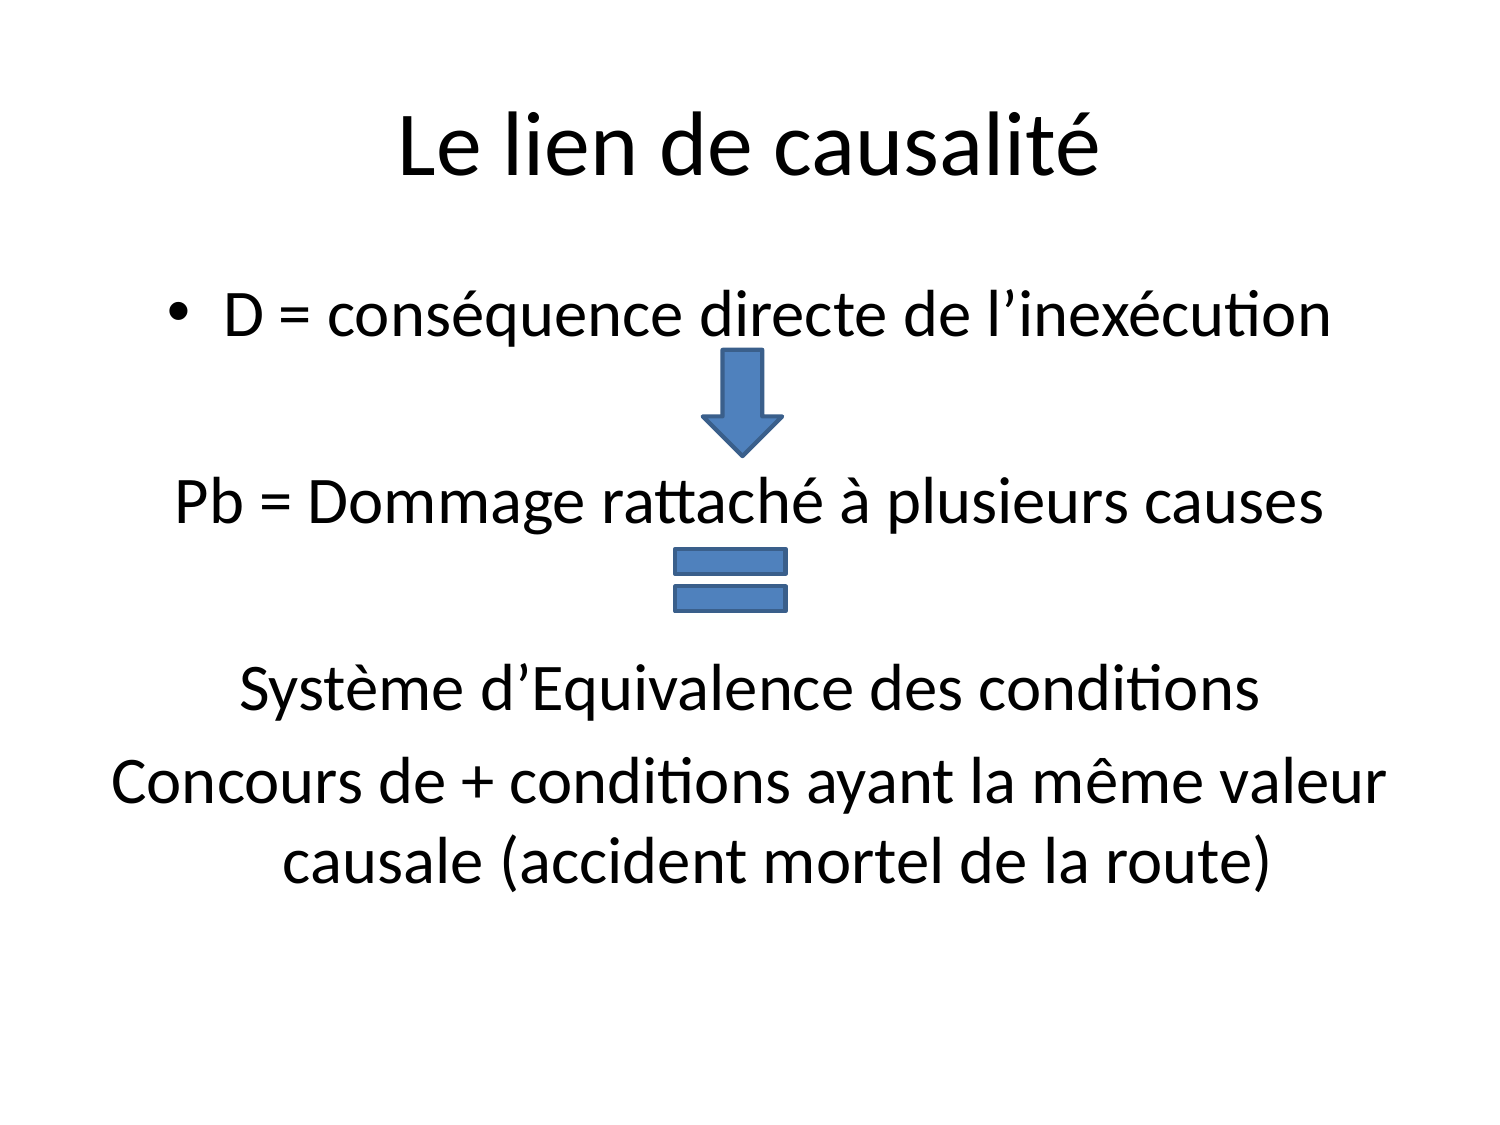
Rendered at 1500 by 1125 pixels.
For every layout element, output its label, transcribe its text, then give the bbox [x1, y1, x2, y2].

title Le lien de causalité [75, 45, 1425, 233]
text_box [673, 584, 788, 613]
text_box [700, 347, 785, 459]
list D = conséquence directe de l’inexécution Pb = Dommage rattaché à plusieurs causes Système d’Equivalence des conditions Concours de + conditions ayant la même valeur causale (accident mortel de la route) [75, 262, 1425, 1005]
text_box [673, 547, 788, 576]
